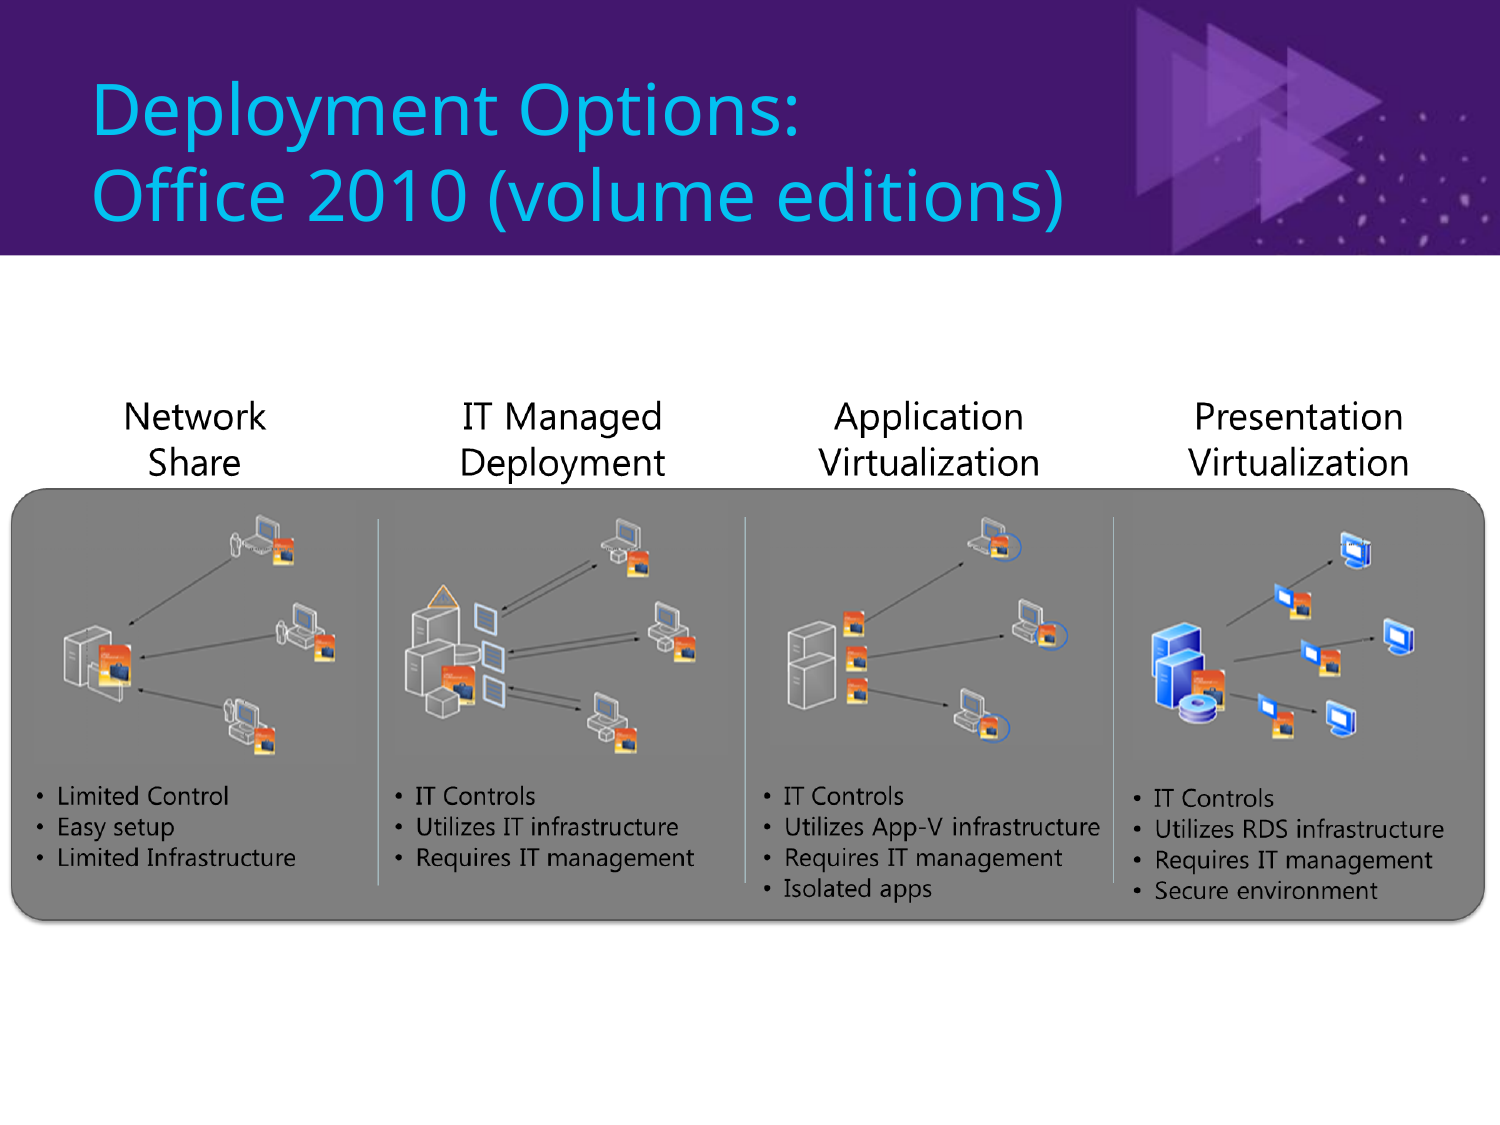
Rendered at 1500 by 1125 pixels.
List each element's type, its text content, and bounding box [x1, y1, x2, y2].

title Deployment Options: Office 2010 (volume editions) [75, 56, 1425, 244]
picture [5, 380, 1490, 929]
picture [0, 0, 1500, 255]
